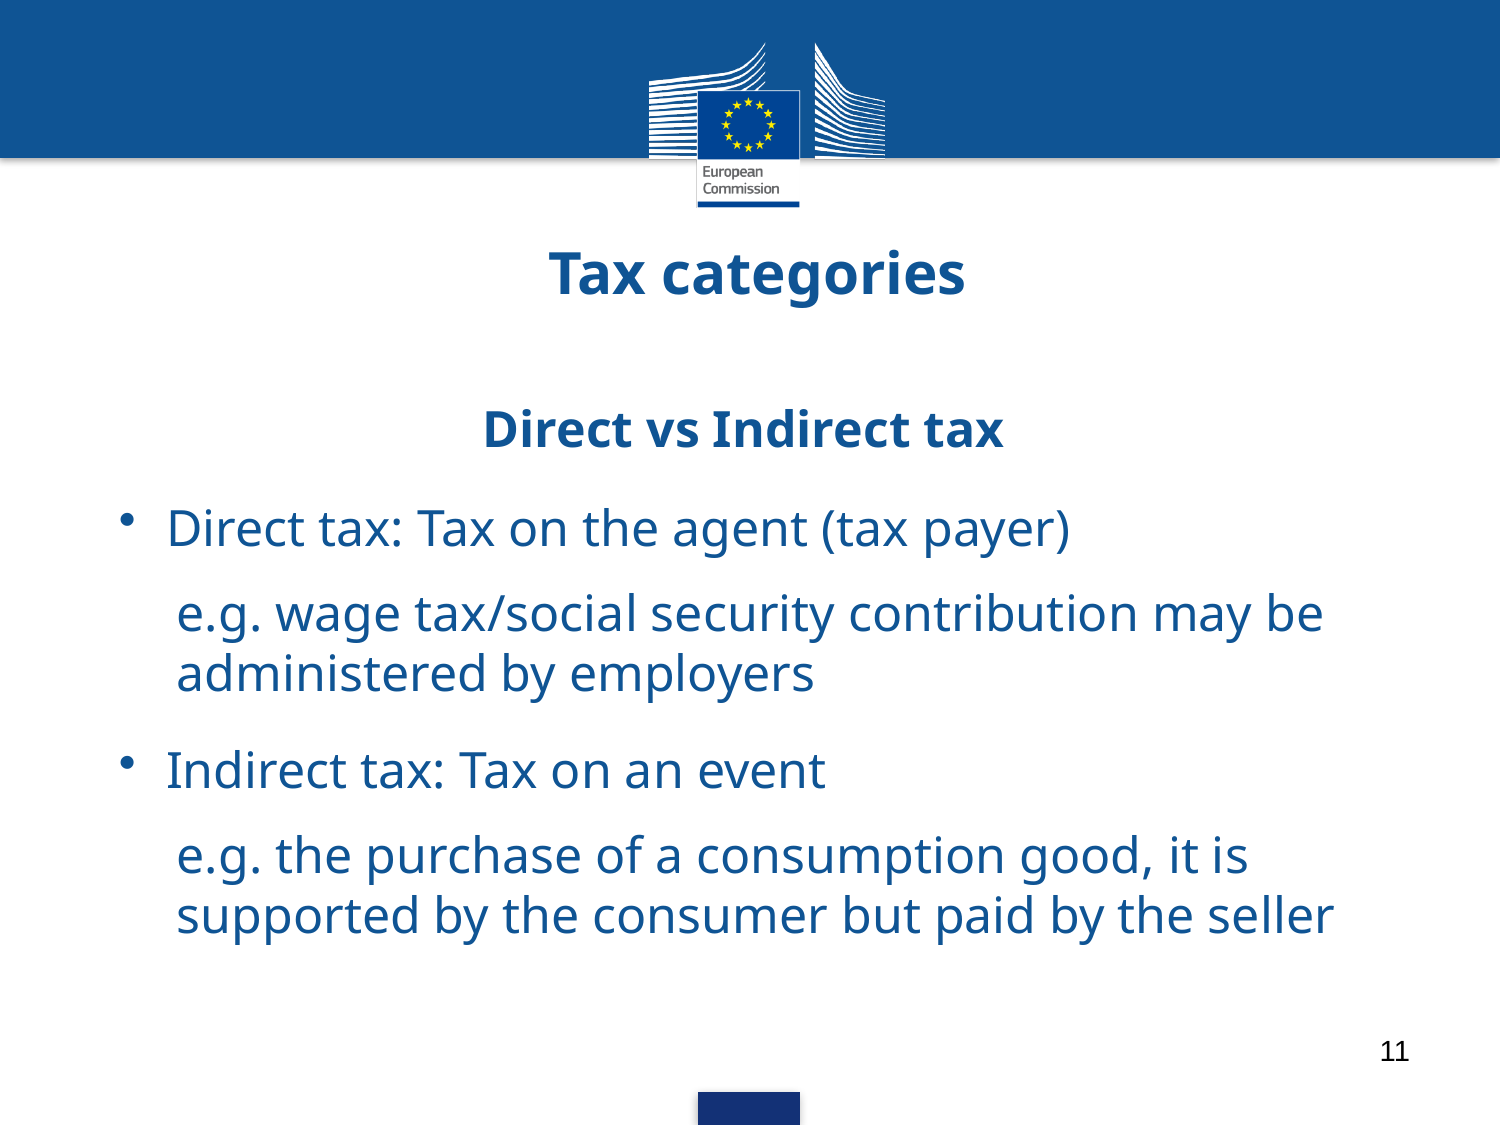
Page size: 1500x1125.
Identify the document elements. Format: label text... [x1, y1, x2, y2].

text_box Tax categories [67, 228, 1447, 314]
picture [649, 42, 885, 208]
slide_number 11 [1074, 1024, 1426, 1103]
list Direct vs Indirect tax Direct tax: Tax on the agent (tax payer) e.g. wage tax/social security contribution may be administered by employers Indirect tax: Tax on an event e.g. the purchase of a consumption good, it is supported by the consumer but paid by the seller [28, 396, 1459, 1048]
